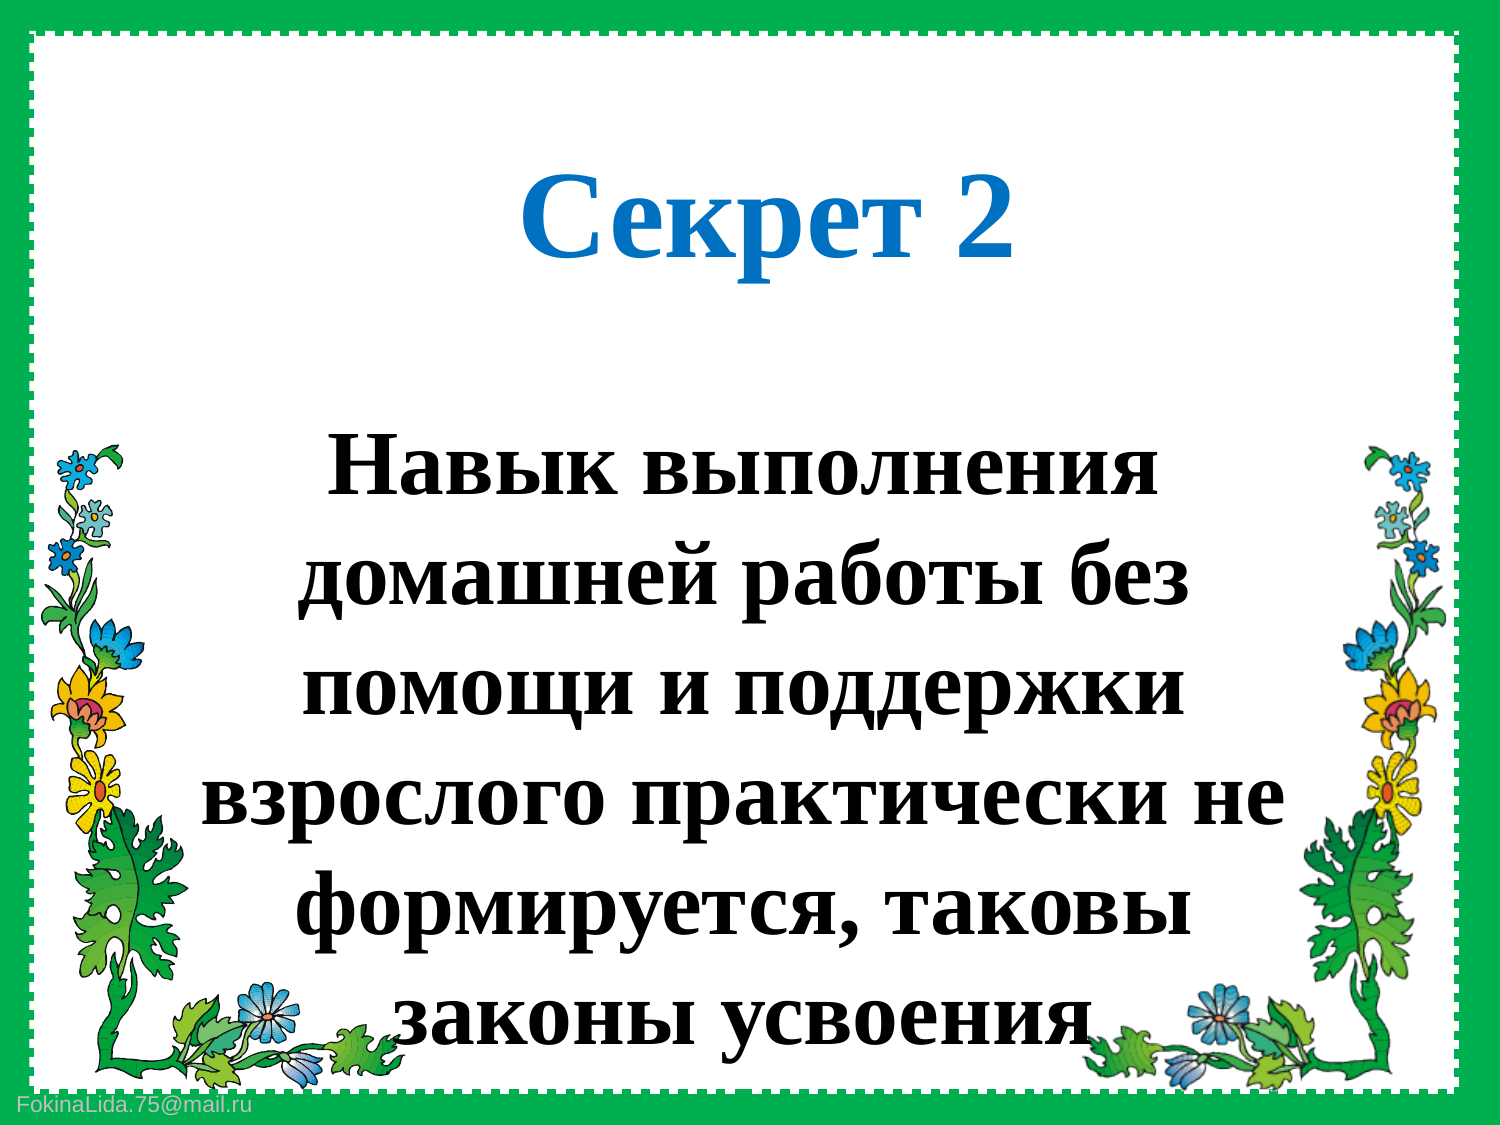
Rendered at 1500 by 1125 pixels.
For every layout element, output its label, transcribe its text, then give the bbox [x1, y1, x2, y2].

picture [1329, 444, 1448, 1093]
text_box Секрет 2 [230, 125, 1306, 291]
text_box Навык выполнения домашней работы без помощи и поддержки взрослого практически не формируется, таковы законы усвоения [159, 395, 1329, 1125]
